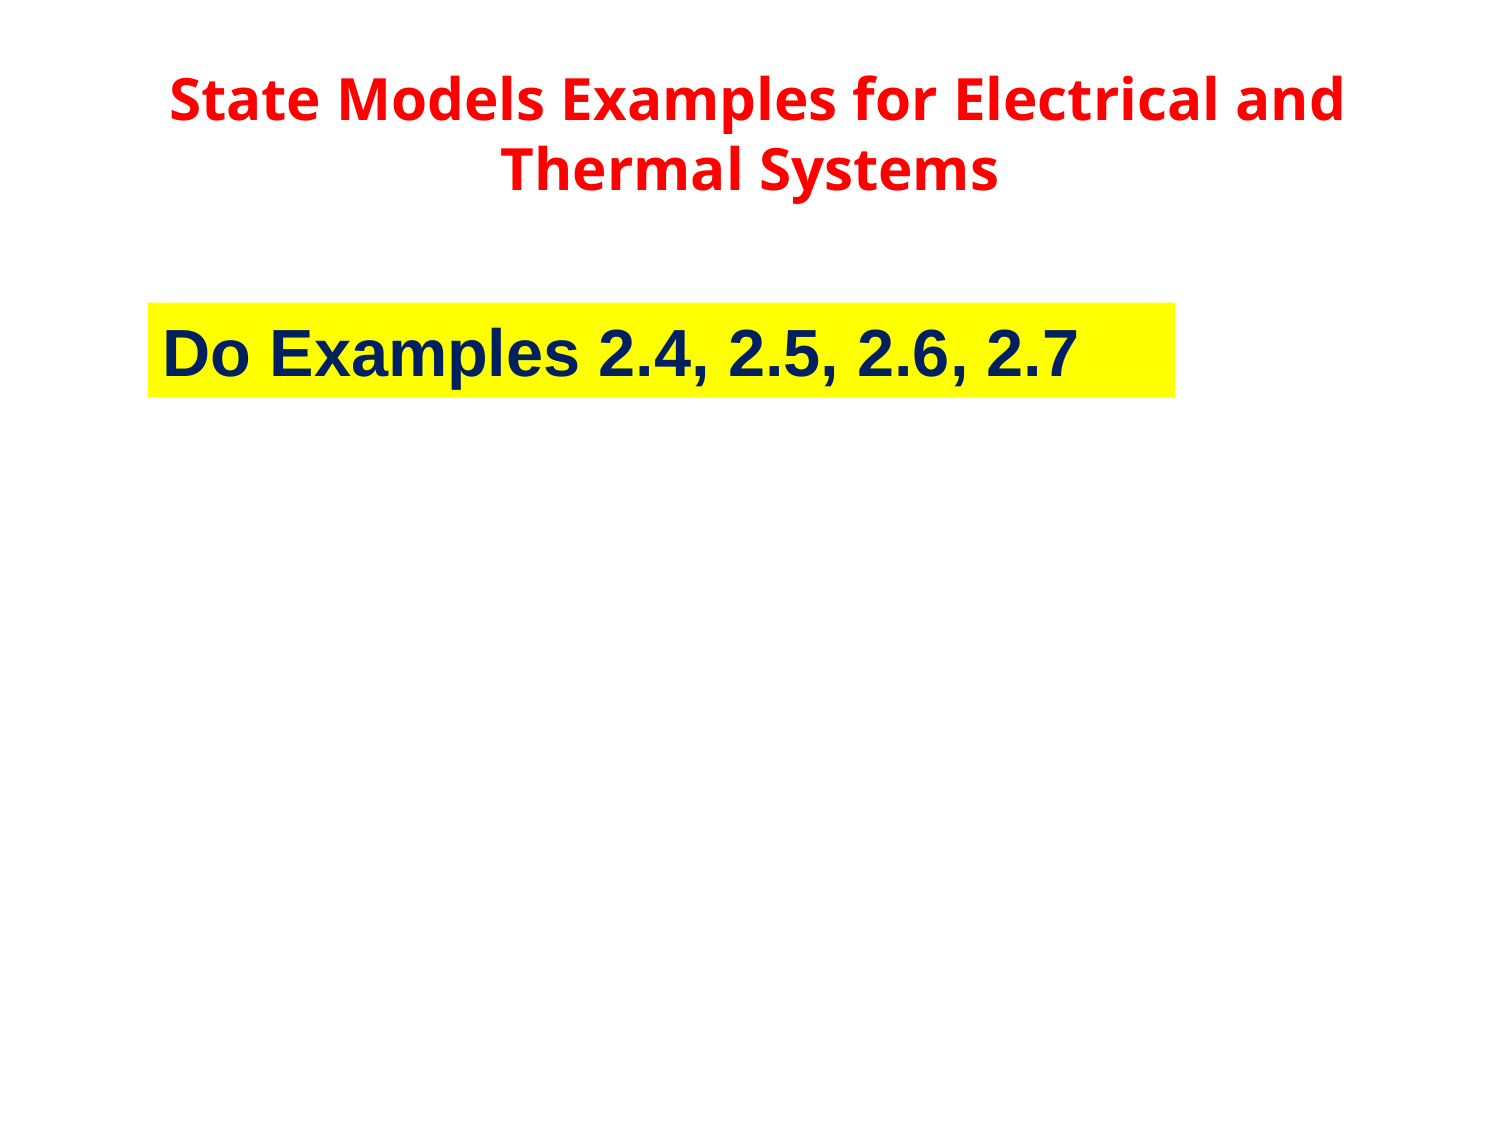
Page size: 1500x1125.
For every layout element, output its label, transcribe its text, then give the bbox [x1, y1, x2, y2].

text_box Do Examples 2.4, 2.5, 2.6, 2.7 [147, 302, 1176, 398]
text_box State Models Examples for Electrical and Thermal Systems [88, 54, 1427, 330]
